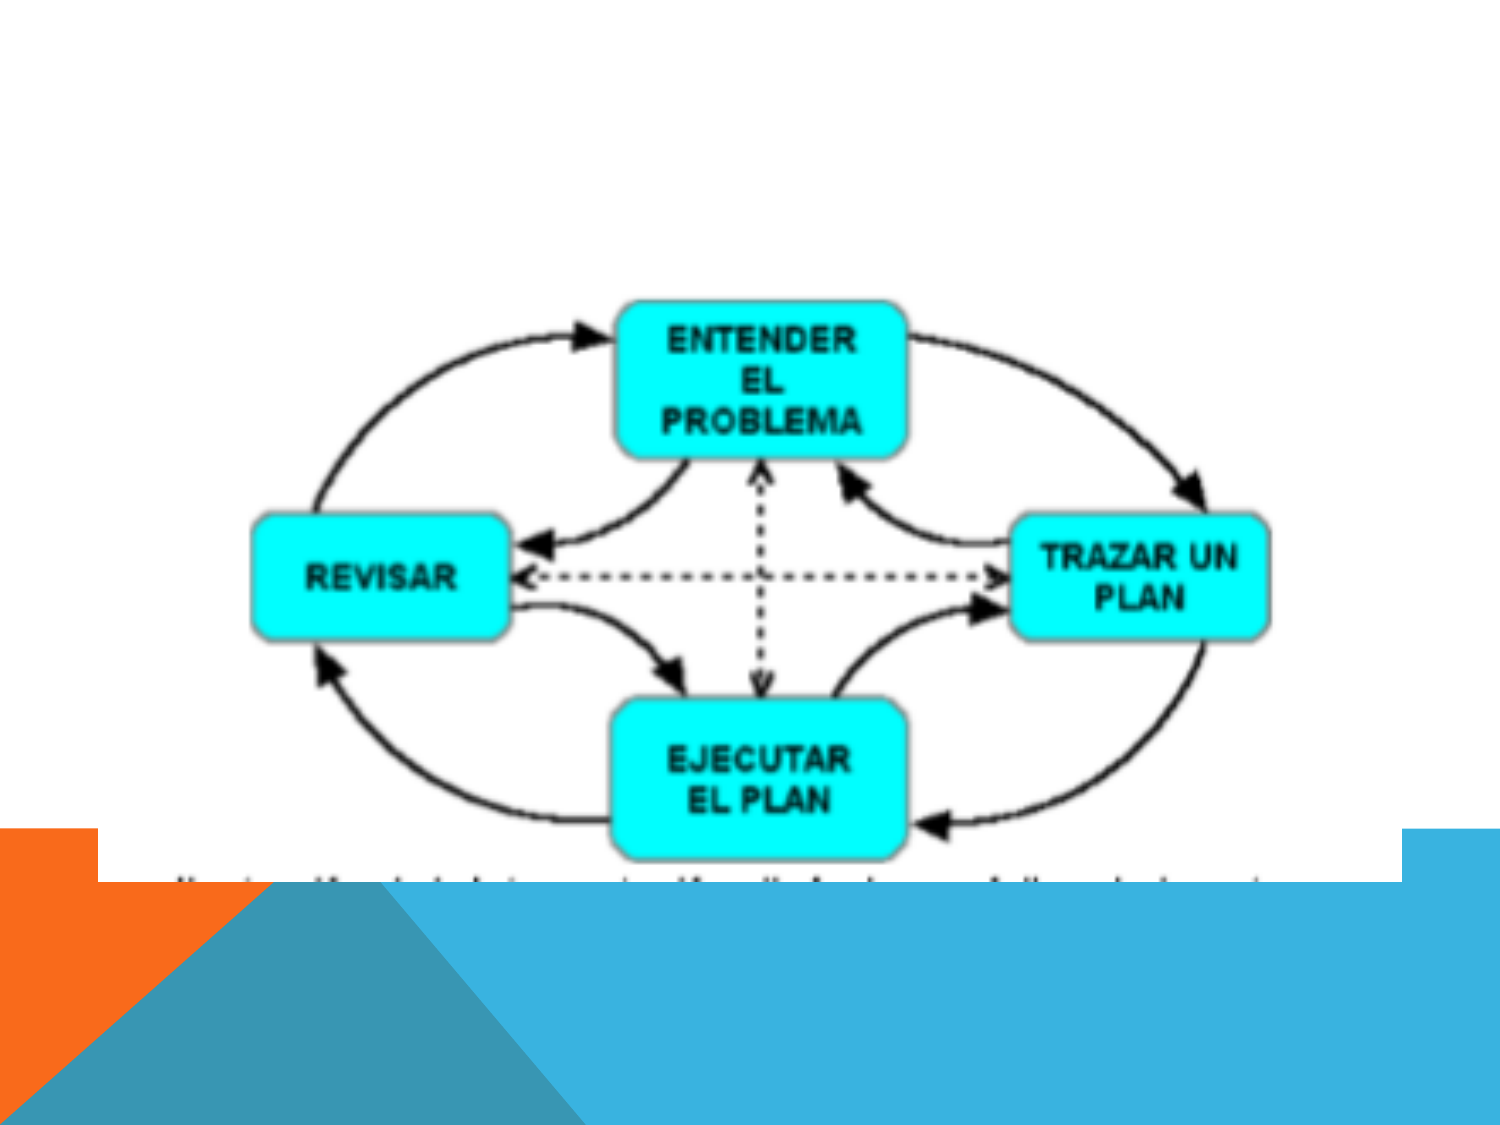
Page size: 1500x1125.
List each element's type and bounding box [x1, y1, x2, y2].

picture [98, 243, 1402, 882]
